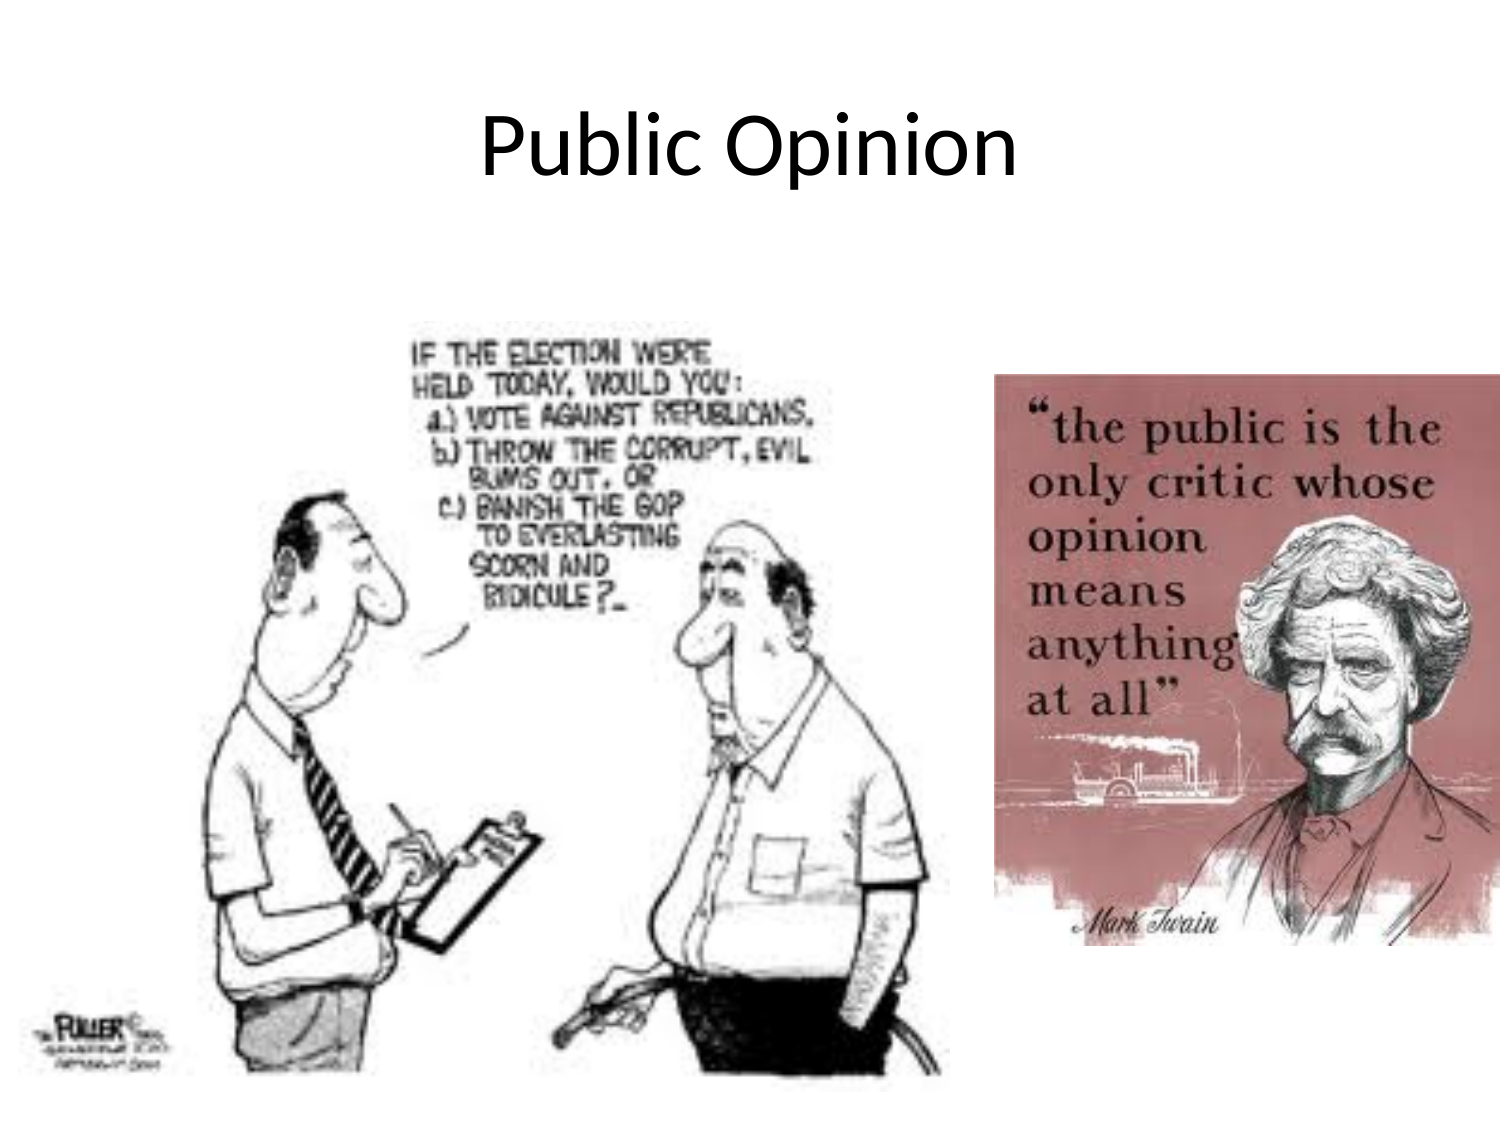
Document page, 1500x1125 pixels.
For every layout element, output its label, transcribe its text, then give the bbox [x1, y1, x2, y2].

picture [994, 374, 1500, 946]
title Public Opinion [75, 45, 1425, 233]
picture [17, 321, 951, 1092]
